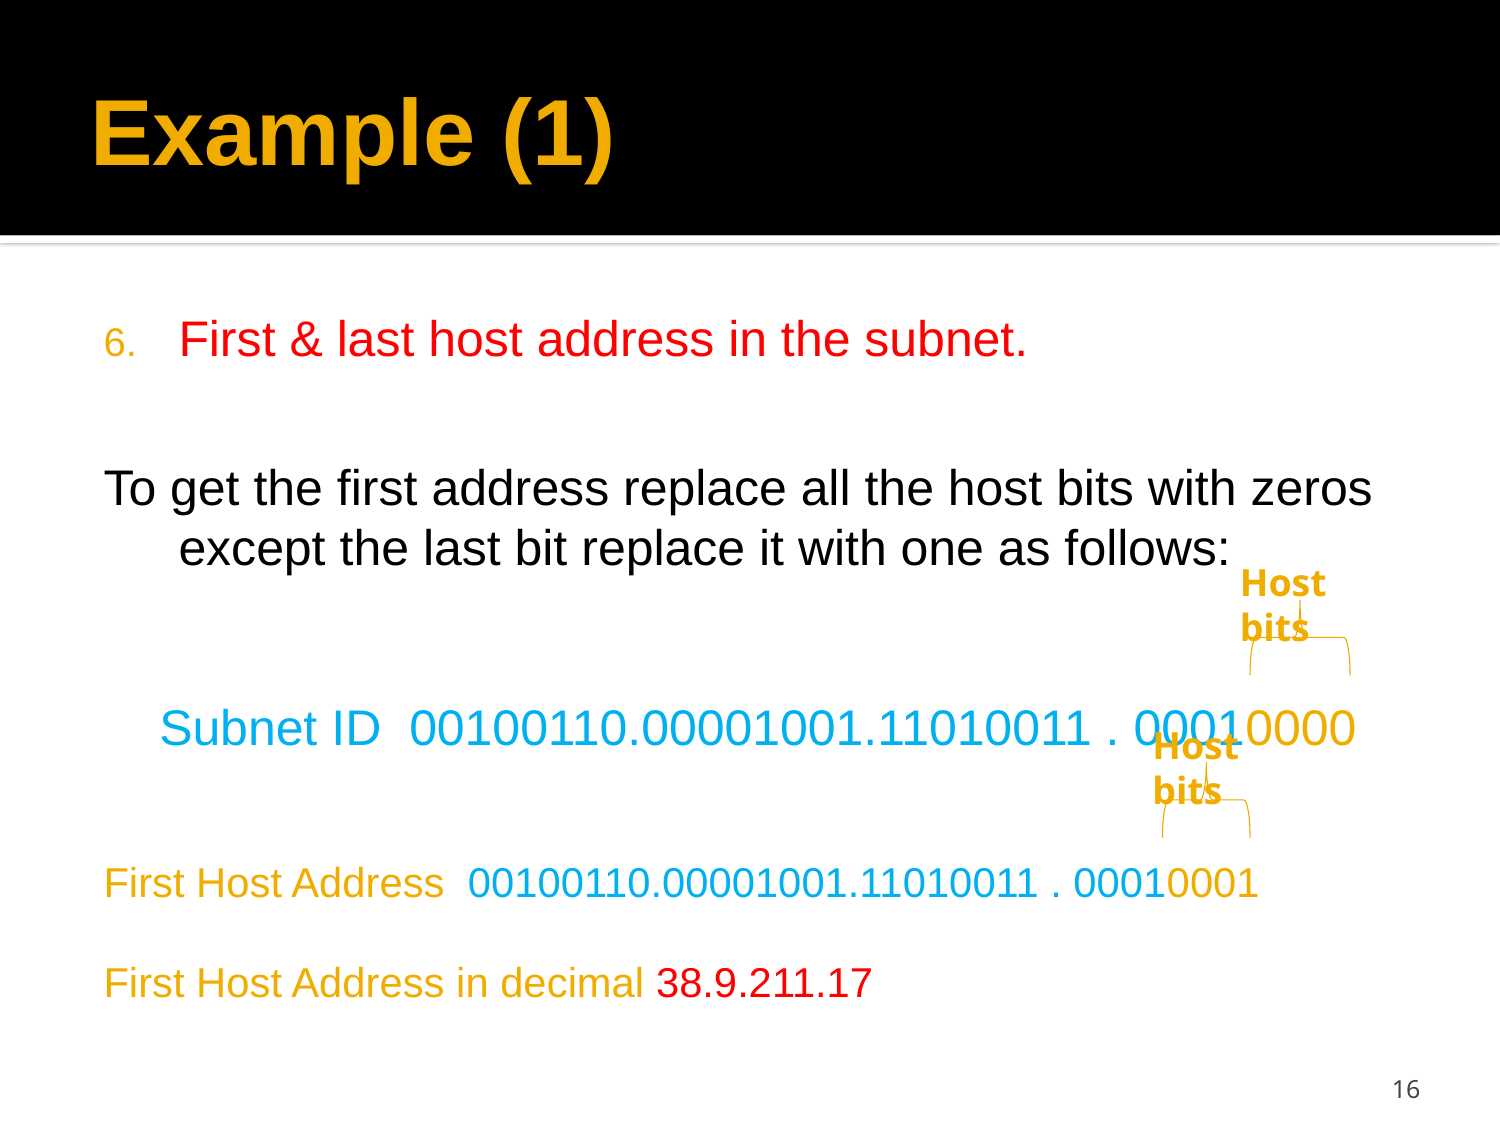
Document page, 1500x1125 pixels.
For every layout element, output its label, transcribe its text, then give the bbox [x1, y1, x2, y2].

text_box [1249, 657, 1351, 676]
slide_number 16 [1345, 1062, 1467, 1108]
text_box Host bits [1137, 714, 1325, 820]
text_box [1161, 820, 1251, 838]
list First & last host address in the subnet. To get the first address replace all the host bits with zeros except the last bit replace it with one as follows: Subnet ID 00100110.00001001.11010011 . 00010000 First Host Address 00100110.00001001.11010011 . 00010001 First Host Address in decimal 38.9.211.17 [75, 291, 1425, 1050]
title Example (1) [75, 25, 1425, 231]
text_box Host bits [1224, 551, 1413, 657]
